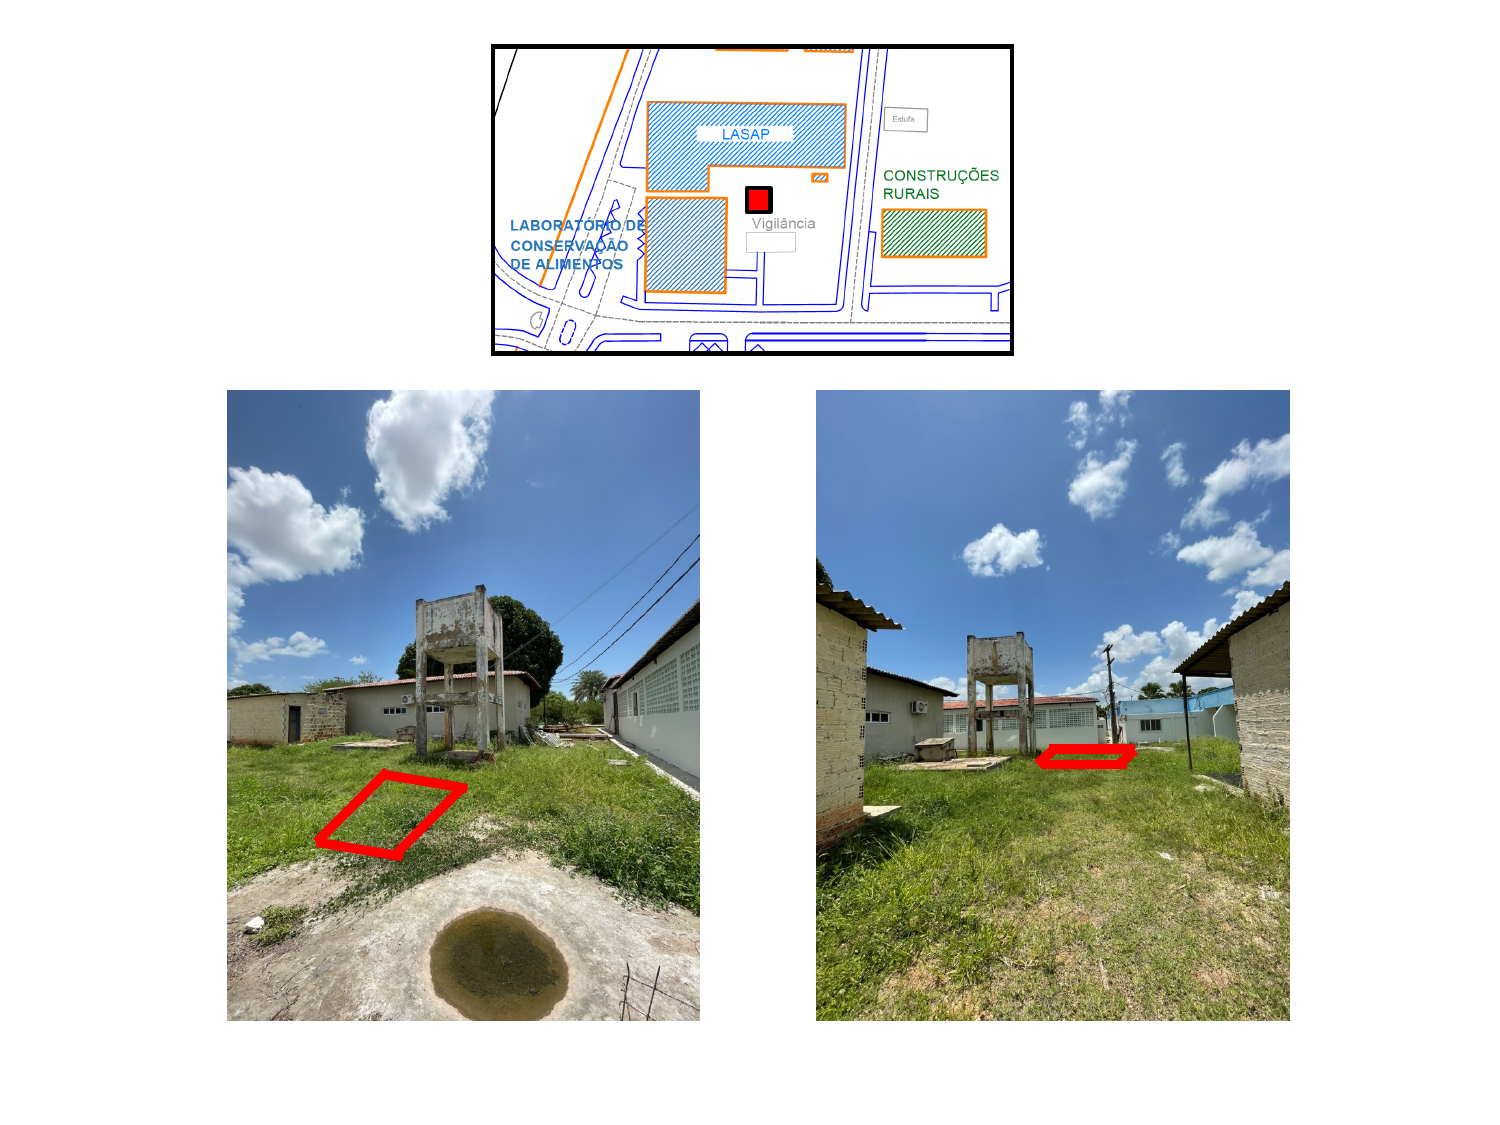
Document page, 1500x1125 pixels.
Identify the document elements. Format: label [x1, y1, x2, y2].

text_box [226, 48, 1290, 1021]
